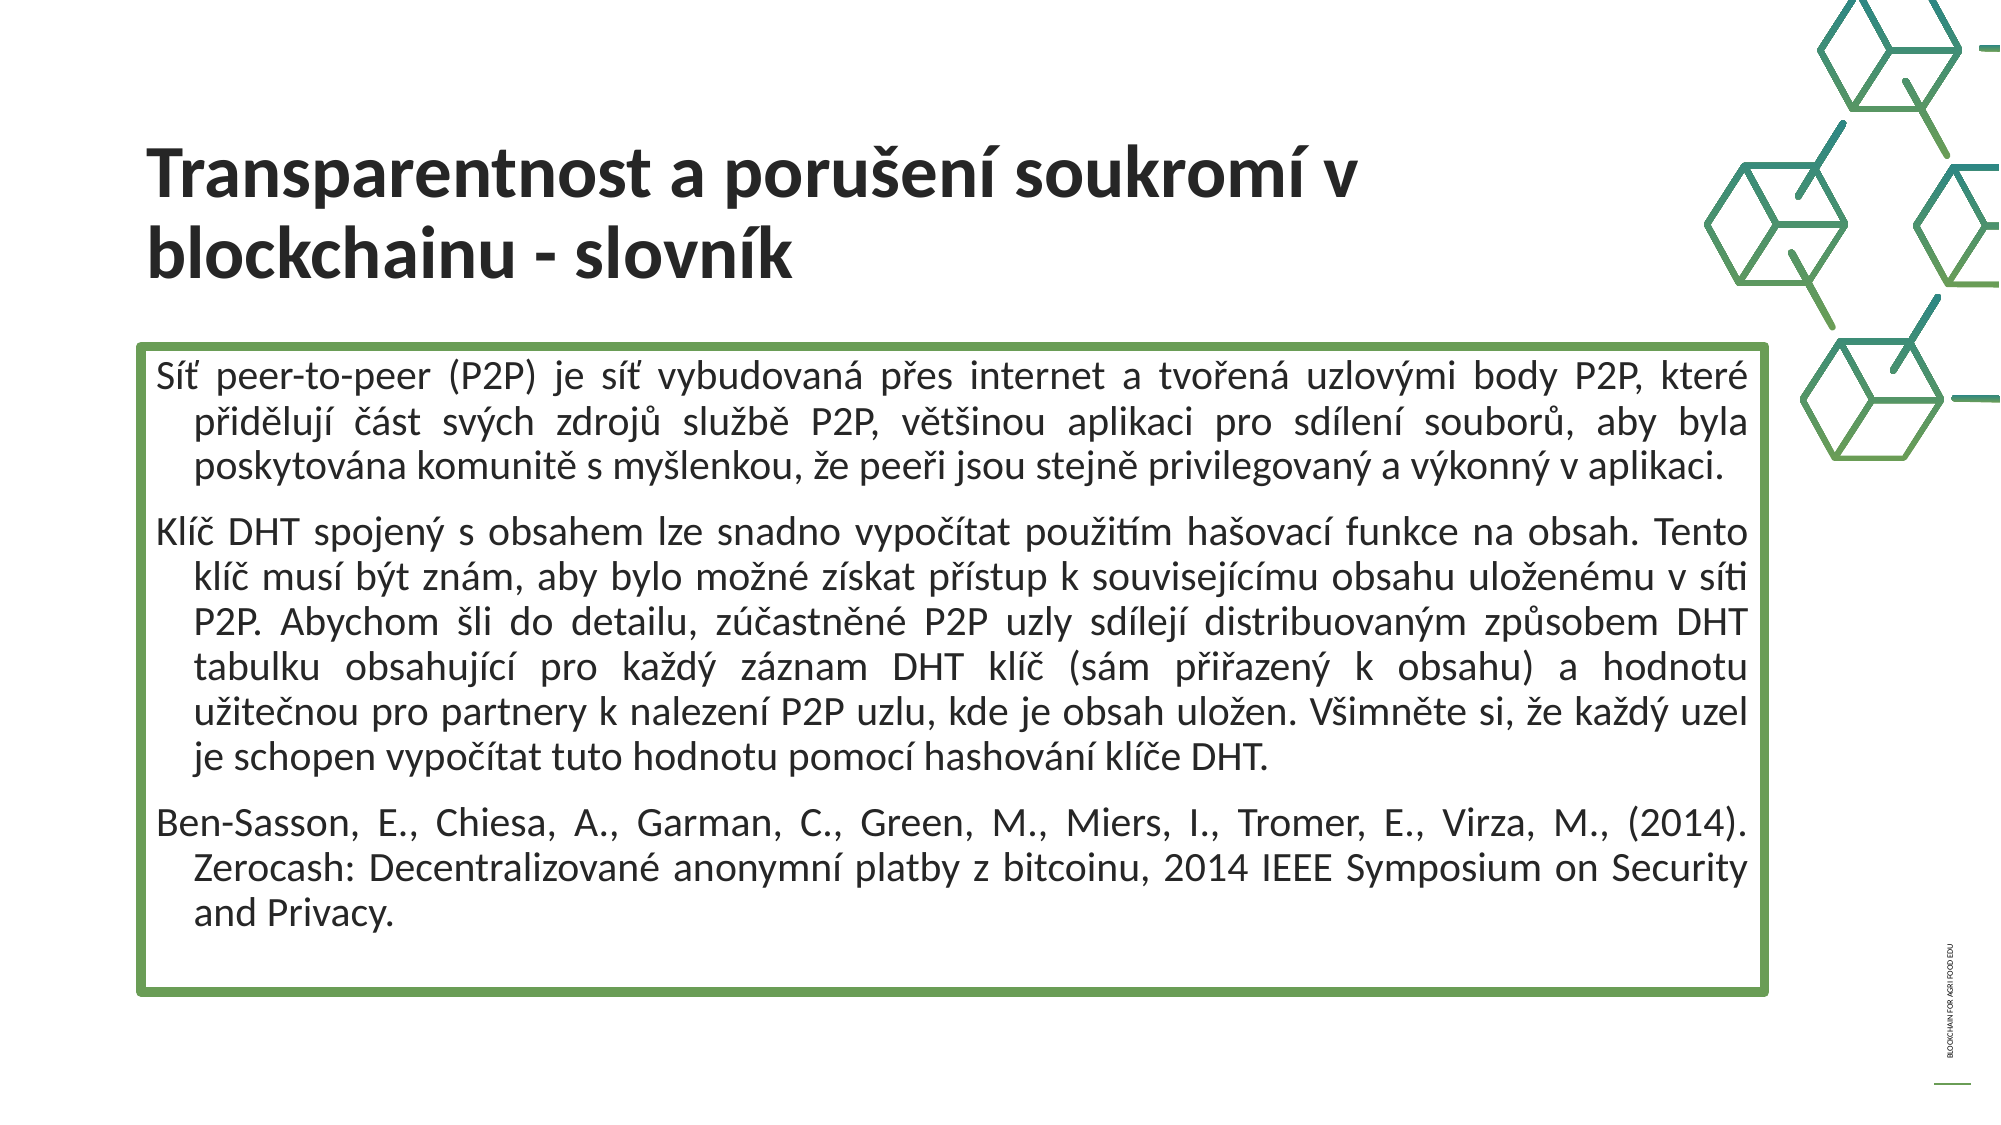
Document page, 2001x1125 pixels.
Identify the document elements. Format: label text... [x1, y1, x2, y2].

list Transparentnost a porušení soukromí v blockchainu - slovník [130, 124, 1698, 257]
list Síť peer-to-peer (P2P) je síť vybudovaná přes internet a tvořená uzlovými body P2P, které přidělují část svých zdrojů službě P2P, většinou aplikaci pro sdílení souborů, aby byla poskytována komunitě s myšlenkou, že peeři jsou stejně privilegovaný a výkonný v aplikaci. Klíč DHT spojený s obsahem lze snadno vypočítat použitím hašovací funkce na obsah. Tento klíč musí být znám, aby bylo možné získat přístup k souvisejícímu obsahu uloženému v síti P2P. Abychom šli do detailu, zúčastněné P2P uzly sdílejí distribuovaným způsobem DHT tabulku obsahující pro každý záznam DHT klíč (sám přiřazený k obsahu) a hodnotu užitečnou pro partnery k nalezení P2P uzlu, kde je obsah uložen. Všimněte si, že každý uzel je schopen vypočítat tuto hodnotu pomocí hashování klíče DHT. Ben-Sasson, E., Chiesa, A., Garman, C., Green, M., Miers, I., Tromer, E., Virza, M., (2014). Zerocash: Decentralizované anonymní platby z bitcoinu, 2014 IEEE Symposium on Security and Privacy. [140, 346, 1765, 992]
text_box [1703, 0, 2000, 462]
